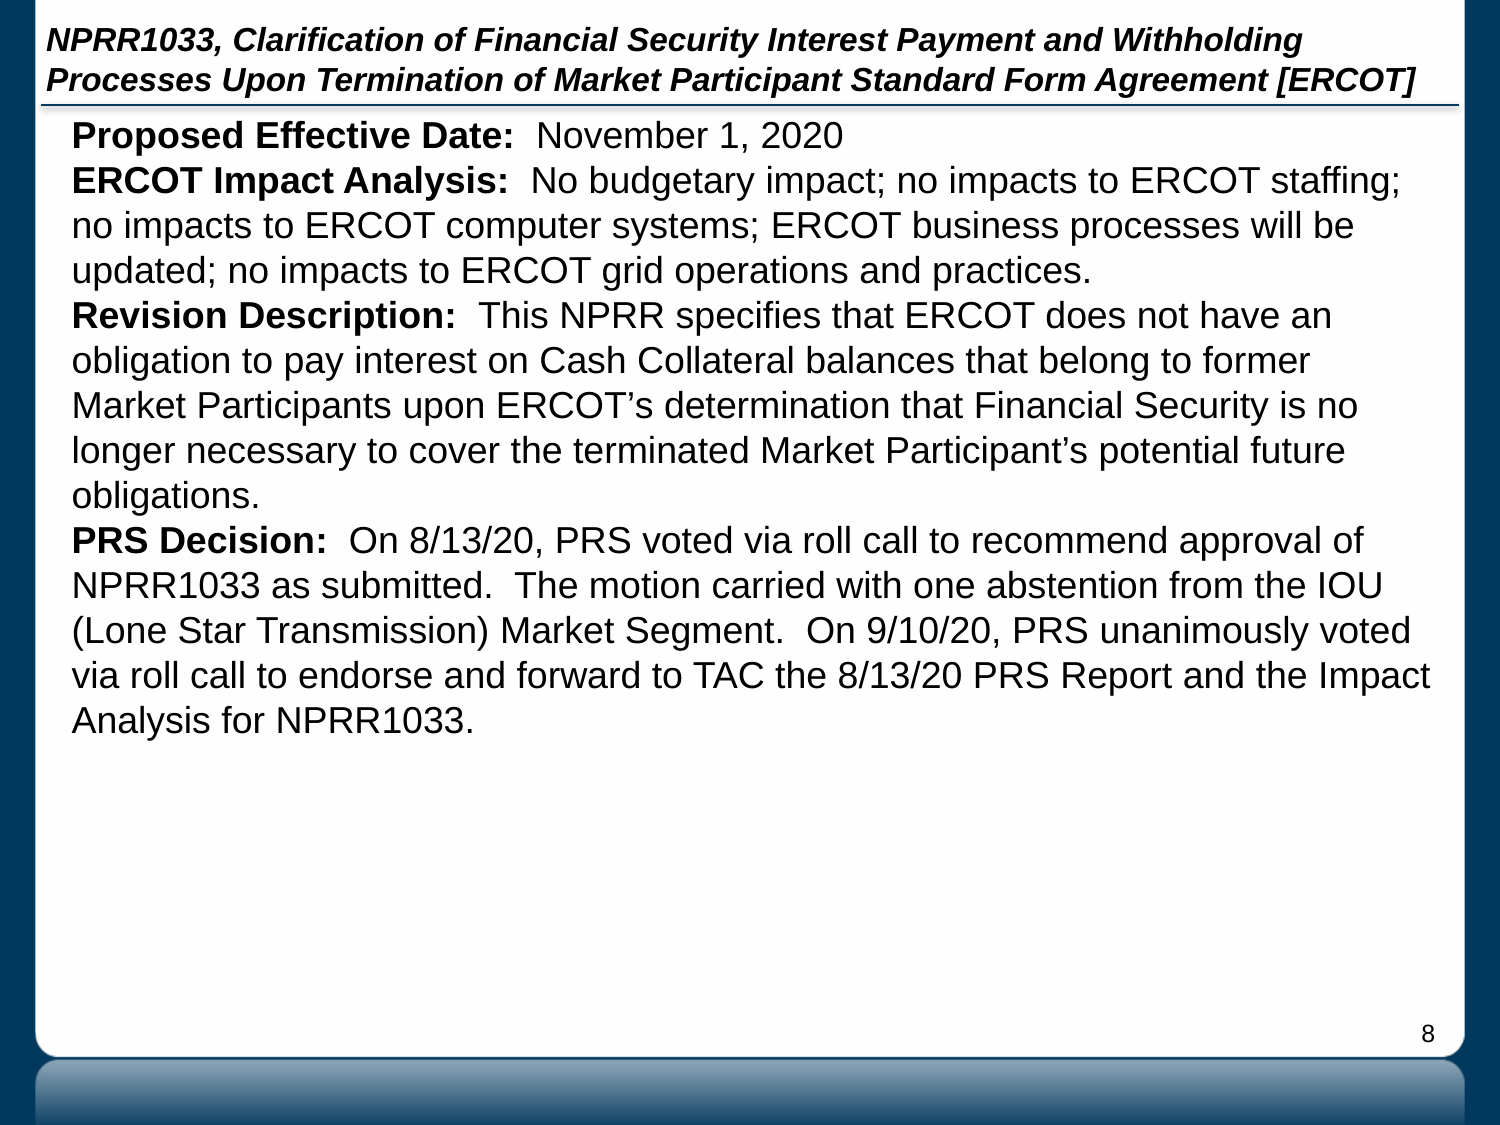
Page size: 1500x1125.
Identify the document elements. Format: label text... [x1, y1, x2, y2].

text_box Proposed Effective Date: November 1, 2020 ERCOT Impact Analysis: No budgetary impact; no impacts to ERCOT staffing; no impacts to ERCOT computer systems; ERCOT business processes will be updated; no impacts to ERCOT grid operations and practices. Revision Description: This NPRR specifies that ERCOT does not have an obligation to pay interest on Cash Collateral balances that belong to former Market Participants upon ERCOT’s determination that Financial Security is no longer necessary to cover the terminated Market Participant’s potential future obligations. PRS Decision: On 8/13/20, PRS voted via roll call to recommend approval of NPRR1033 as submitted. The motion carried with one abstention from the IOU (Lone Star Transmission) Market Segment. On 9/10/20, PRS unanimously voted via roll call to endorse and forward to TAC the 8/13/20 PRS Report and the Impact Analysis for NPRR1033. [56, 103, 1448, 794]
title NPRR1033, Clarification of Financial Security Interest Payment and Withholding Processes Upon Termination of Market Participant Standard Form Agreement [ERCOT] [31, 20, 1464, 97]
picture [35, 0, 1465, 1125]
